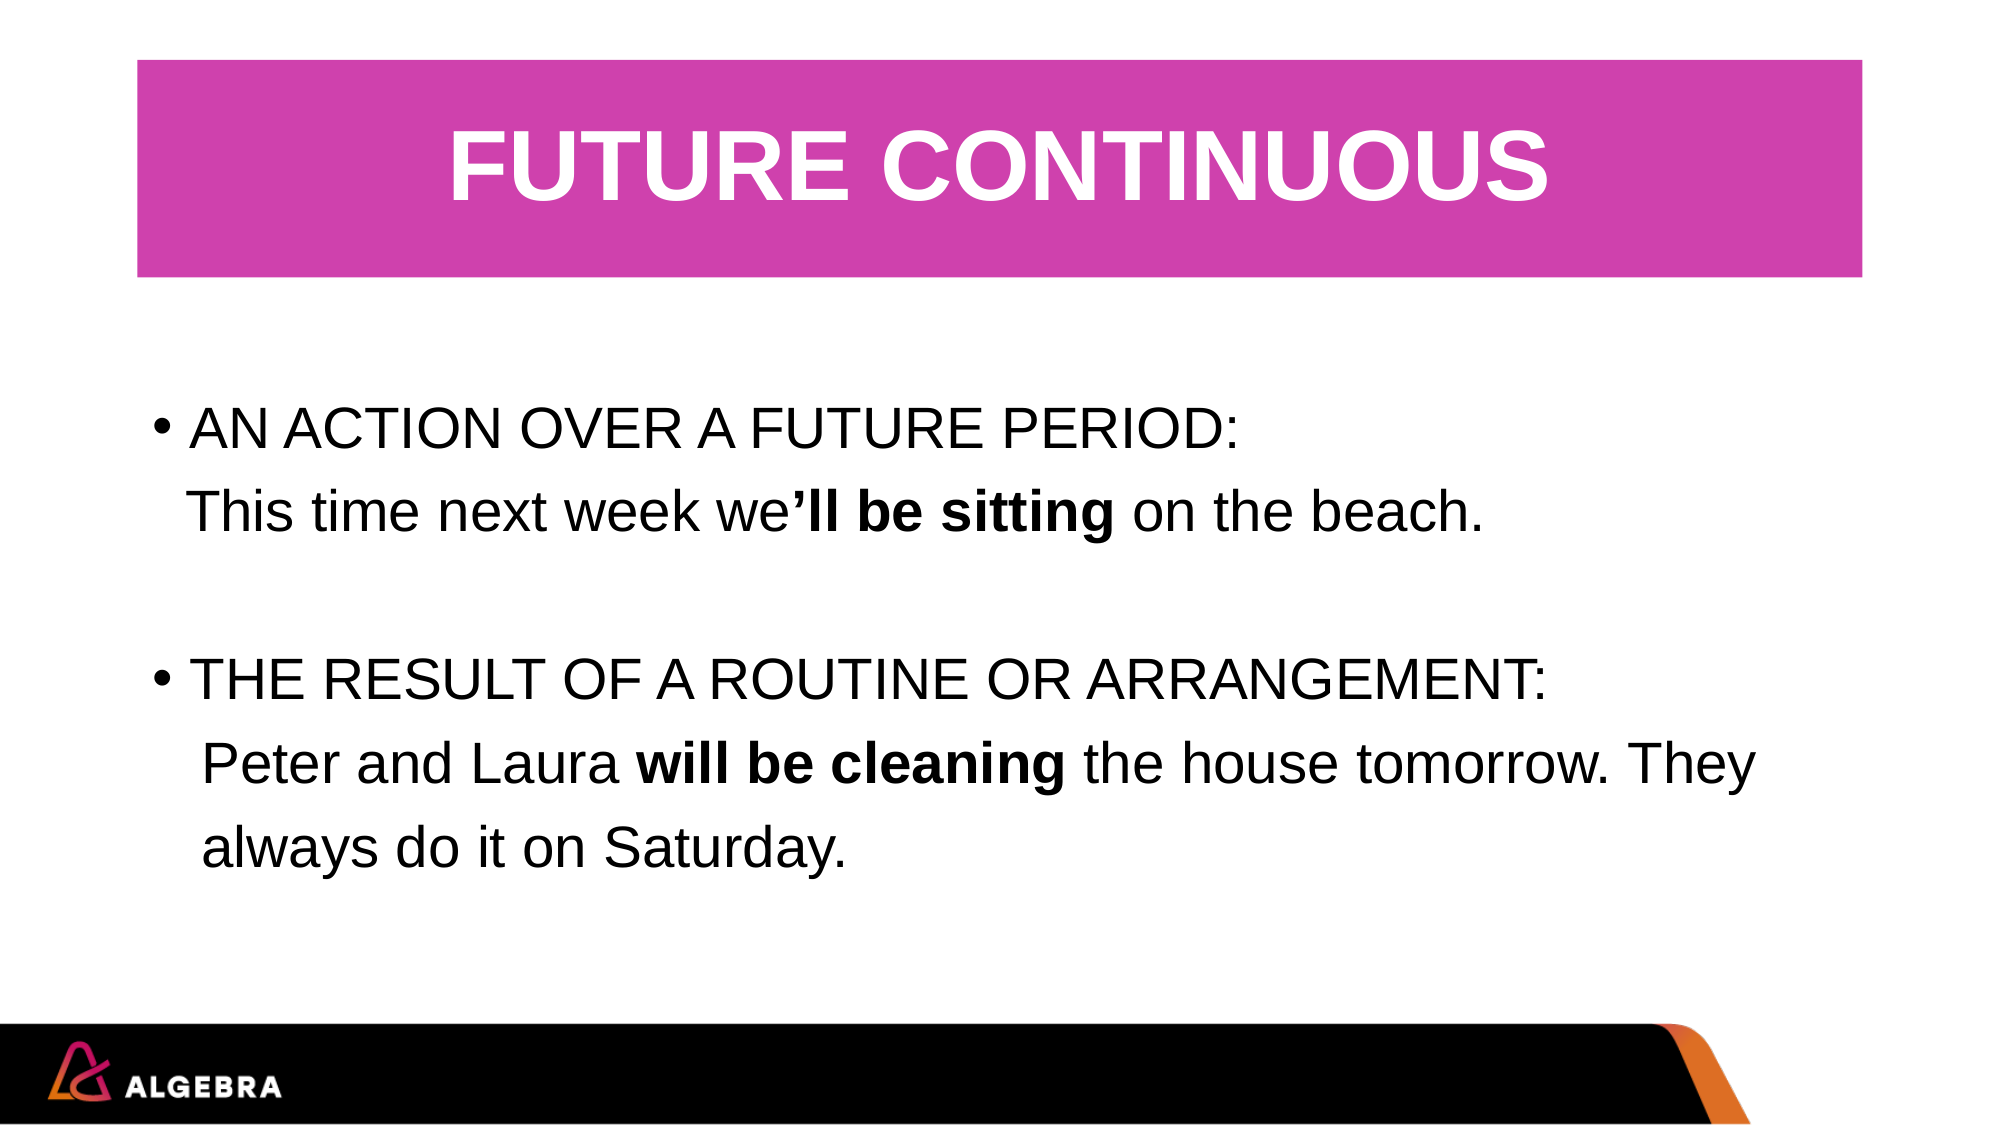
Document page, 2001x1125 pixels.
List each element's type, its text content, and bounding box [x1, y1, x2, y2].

picture [0, 1023, 1958, 1125]
title FUTURE CONTINUOUS [137, 59, 1863, 278]
list AN ACTION OVER A FUTURE PERIOD: This time next week we’ll be sitting on the beach. THE RESULT OF A ROUTINE OR ARRANGEMENT: Peter and Laura will be cleaning the house tomorrow. They always do it on Saturday. [137, 299, 1863, 1014]
